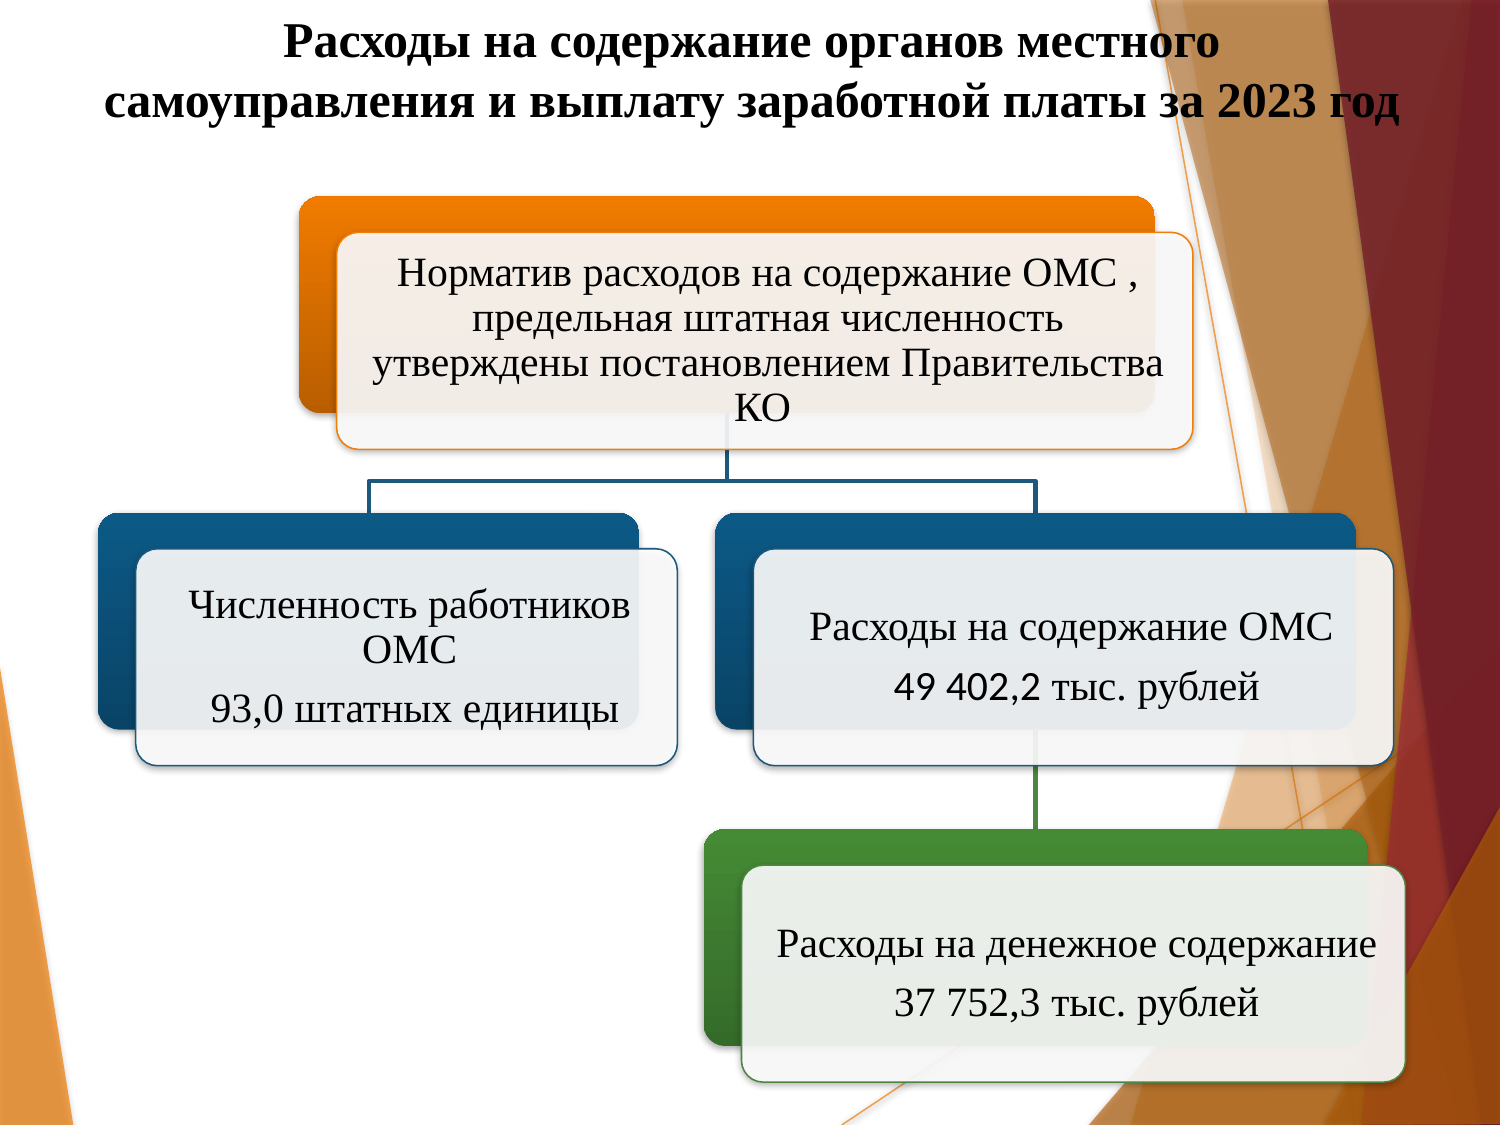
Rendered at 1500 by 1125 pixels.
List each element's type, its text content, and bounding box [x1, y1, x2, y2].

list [76, 195, 1427, 1083]
title Расходы на содержание органов местного самоуправления и выплату заработной платы за 2023 год [76, 0, 1427, 195]
